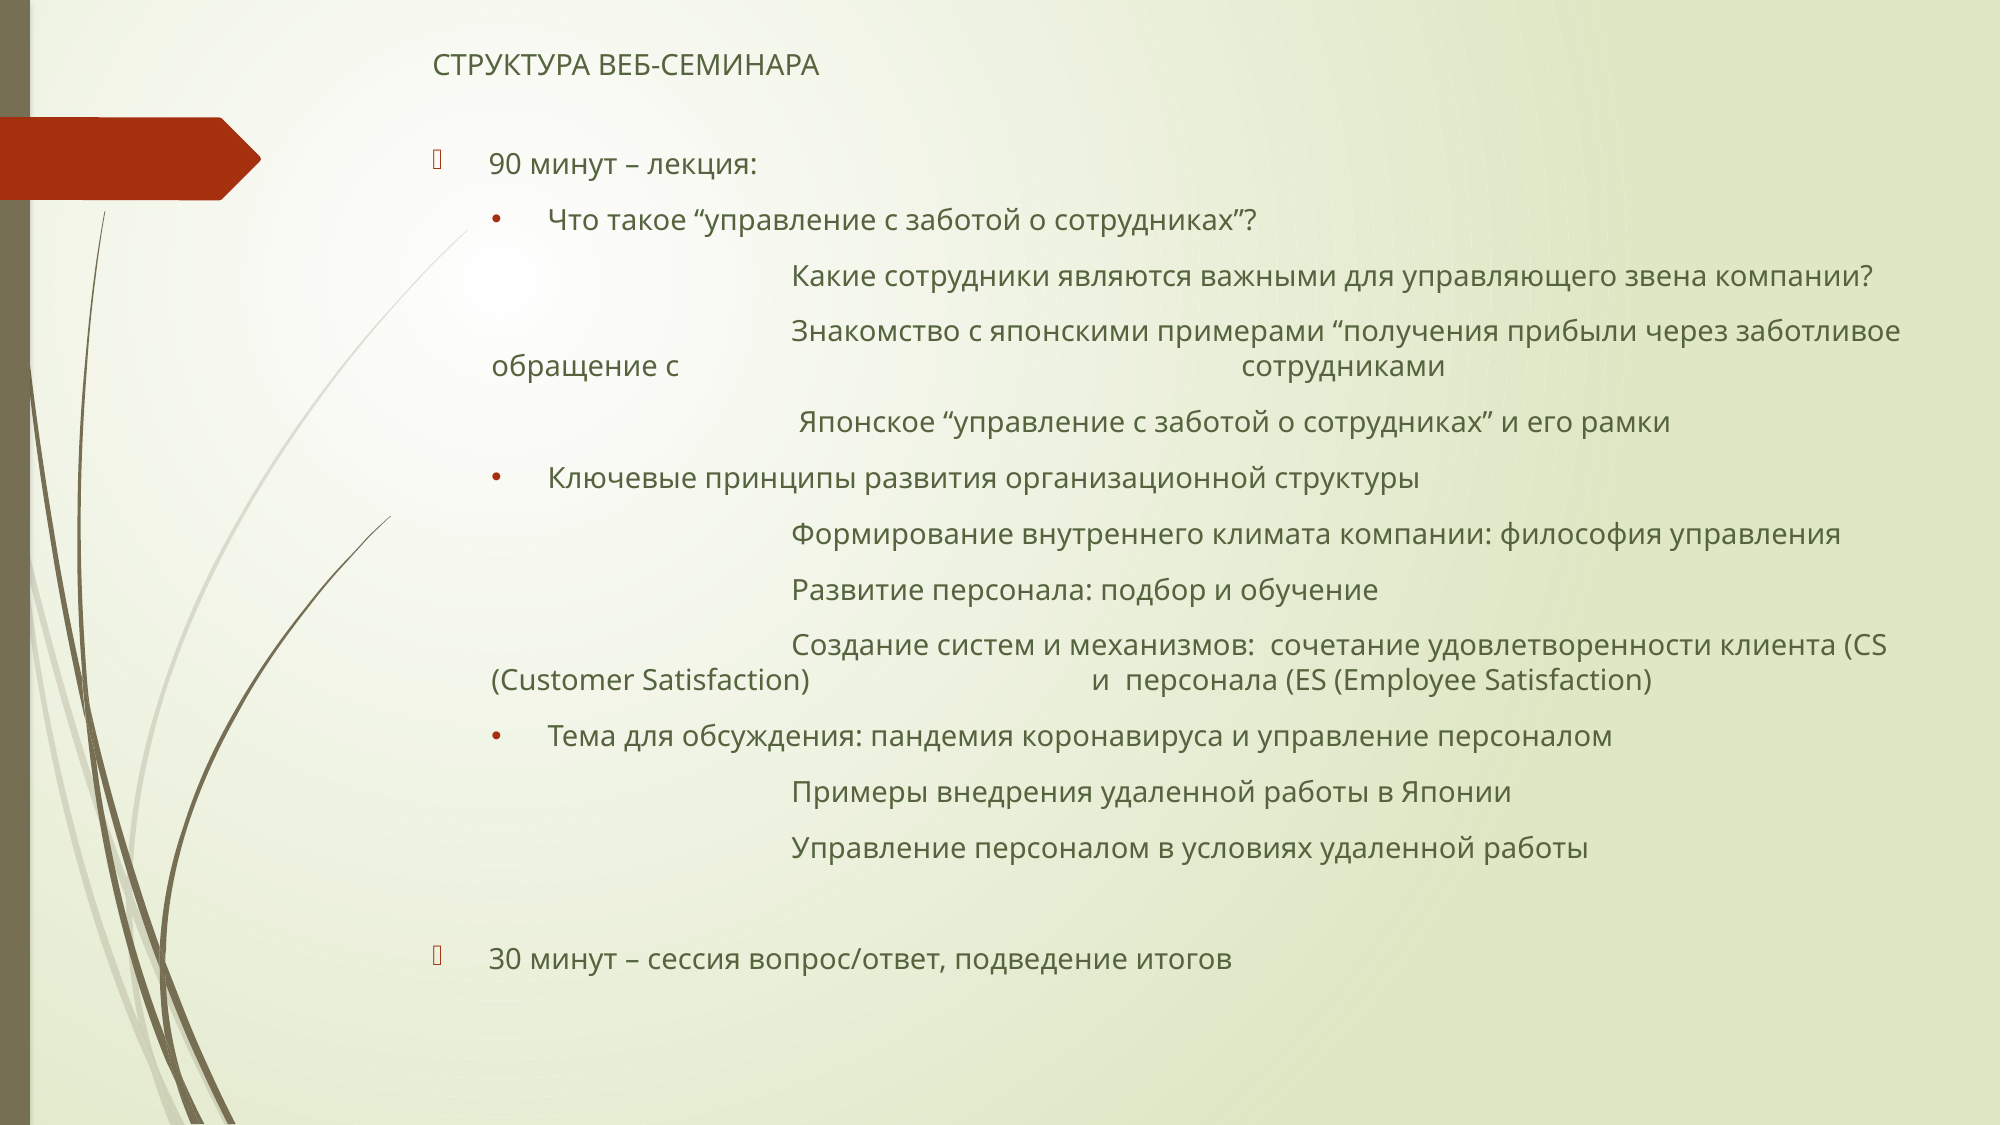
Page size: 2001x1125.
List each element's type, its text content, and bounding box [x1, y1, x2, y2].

list 90 минут – лекция: Что такое “управление с заботой о сотрудниках”? Какие сотрудники являются важными для управляющего звена компании? Знакомство с японскими примерами “получения прибыли через заботливое обращение с сотрудниками Японское “управление с заботой о сотрудниках” и его рамки Ключевые принципы развития организационной структуры Формирование внутреннего климата компании: философия управления Развитие персонала: подбор и обучение Создание систем и механизмов: сочетание удовлетворенности клиента (CS (Customer Satisfaction) и персонала (ES (Employee Satisfaction) Тема для обсуждения: пандемия коронавируса и управление персоналом Примеры внедрения удаленной работы в Японии Управление персоналом в условиях удаленной работы 30 минут – сессия вопрос/ответ, подведение итогов [417, 137, 1970, 1016]
title СТРУКТУРА ВЕБ-СЕМИНАРА [417, 38, 1880, 110]
